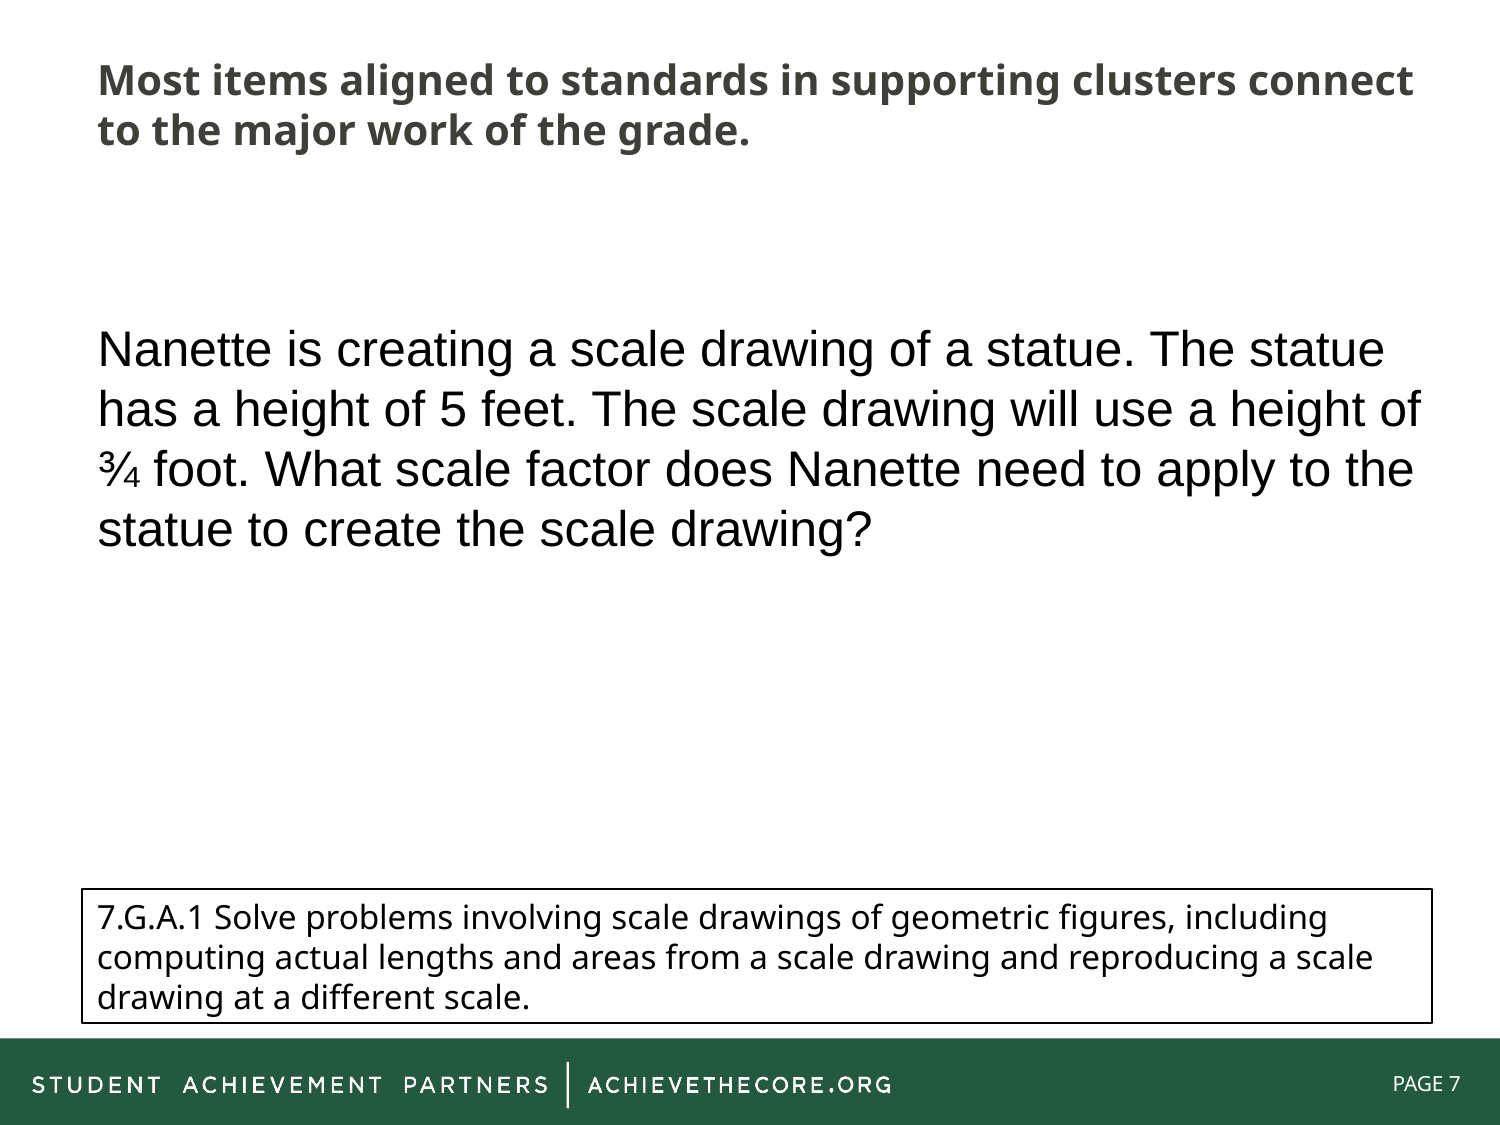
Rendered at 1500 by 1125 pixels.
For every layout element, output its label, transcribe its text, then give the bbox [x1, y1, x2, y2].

picture [12, 1055, 911, 1112]
text_box Nanette is creating a scale drawing of a statue. The statue has a height of 5 feet. The scale drawing will use a height of ¾ foot. What scale factor does Nanette need to apply to the statue to create the scale drawing? [82, 308, 1454, 609]
text_box Most items aligned to standards in supporting clusters connect to the major work of the grade. [82, 44, 1433, 164]
text_box 7.G.A.1 Solve problems involving scale drawings of geometric figures, including computing actual lengths and areas from a scale drawing and reproducing a scale drawing at a different scale. [82, 888, 1433, 1024]
